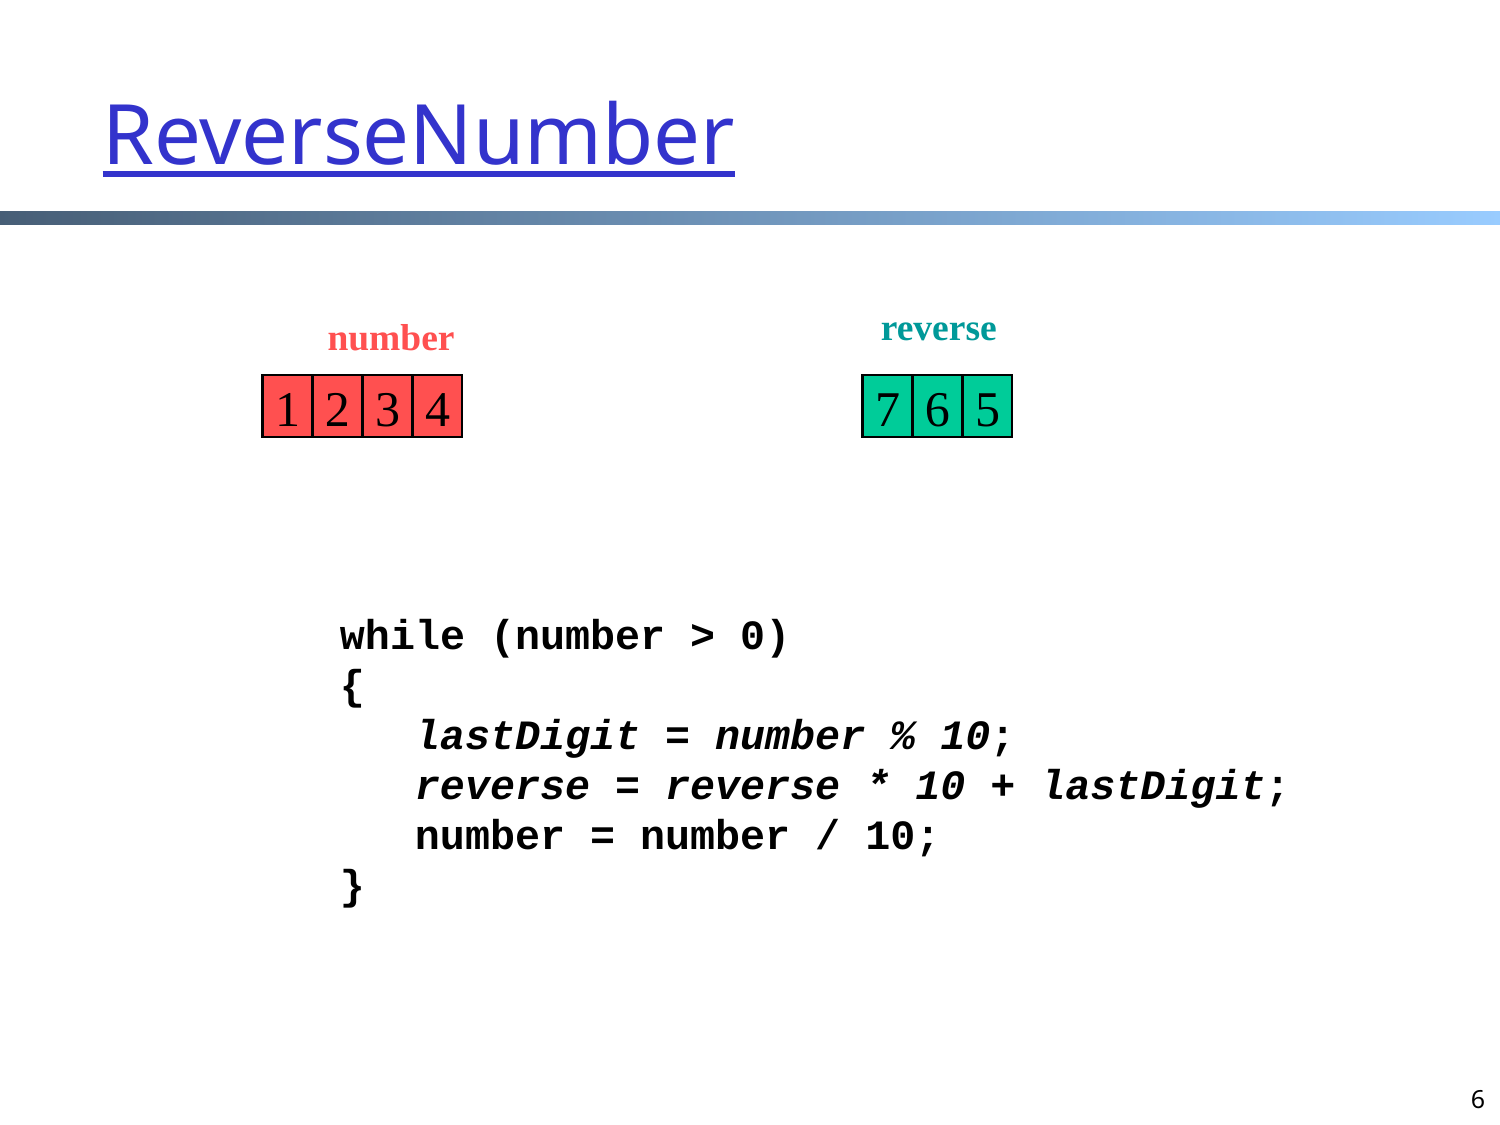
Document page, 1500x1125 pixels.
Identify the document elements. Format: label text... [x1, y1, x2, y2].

text_box 3 [362, 374, 413, 438]
text_box 6 [912, 374, 962, 438]
text_box 2 [312, 374, 362, 438]
text_box reverse [866, 296, 1013, 356]
title ReverseNumber [87, 37, 1363, 225]
text_box 4 [413, 374, 463, 438]
slide_number 6 [1150, 1049, 1500, 1125]
text_box 7 [862, 374, 912, 438]
text_box number [312, 305, 470, 365]
text_box 1 [262, 374, 312, 438]
text_box 5 [962, 374, 1013, 438]
text_box while (number > 0) { lastDigit = number % 10; reverse = reverse * 10 + lastDigit; number = number / 10; } [325, 600, 1305, 915]
